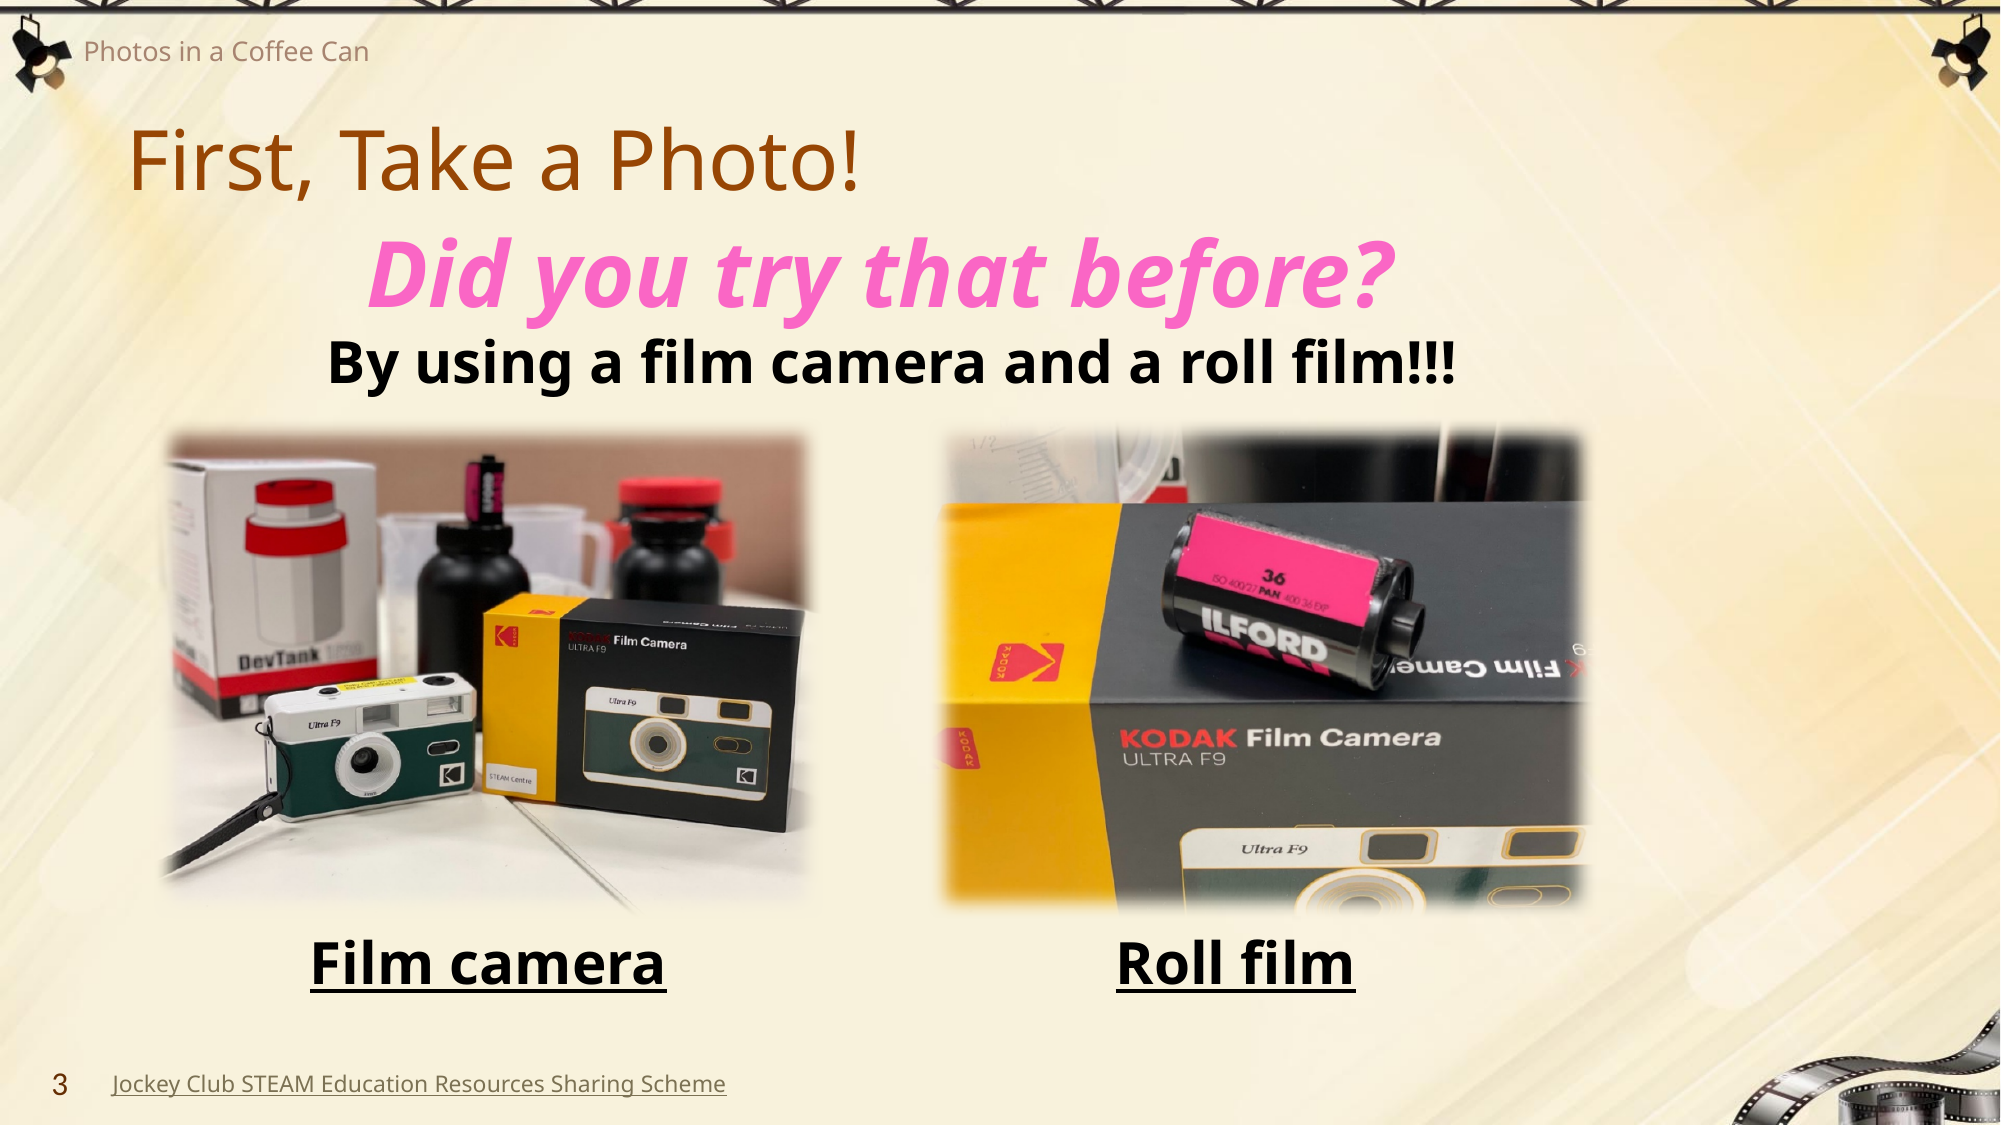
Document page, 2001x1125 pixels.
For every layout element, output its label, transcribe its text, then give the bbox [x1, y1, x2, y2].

picture [0, 0, 2001, 1125]
text_box Film camera [295, 927, 683, 1004]
text_box Did you try that before? By using a film camera and a roll film!!! [312, 208, 1472, 403]
text_box Roll film [1100, 927, 1371, 1004]
title First, Take a Photo! [111, 99, 1522, 317]
